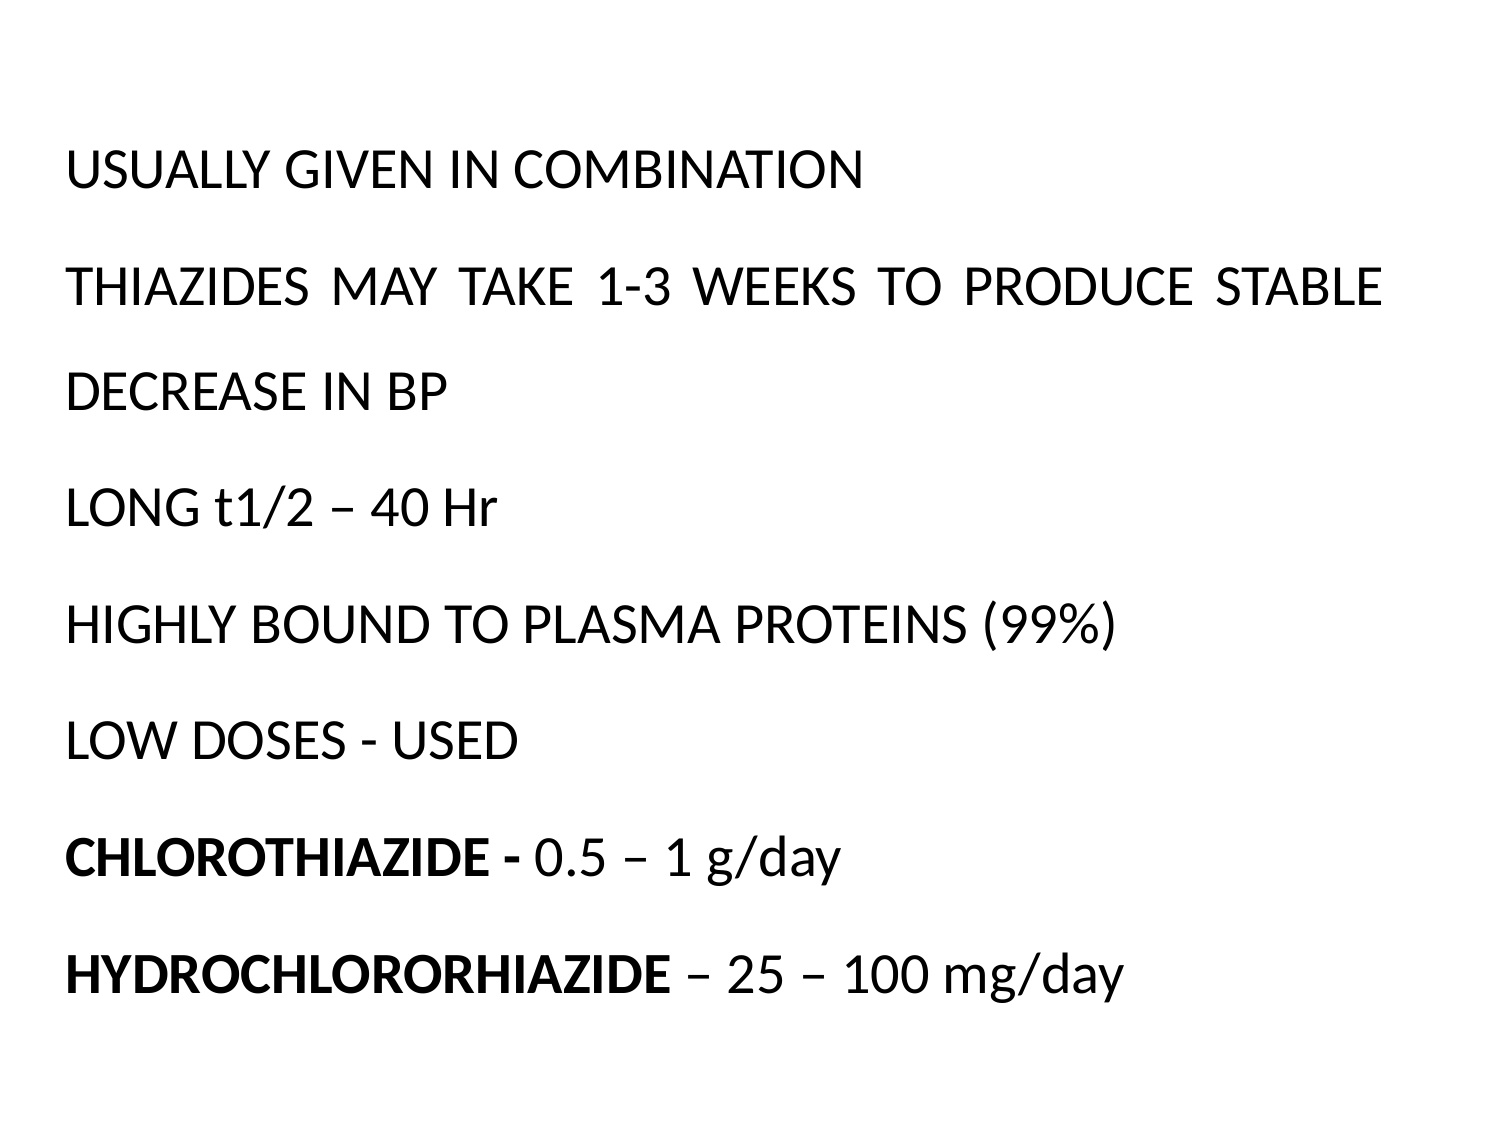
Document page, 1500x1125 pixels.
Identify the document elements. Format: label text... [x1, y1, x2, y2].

list USUALLY GIVEN IN COMBINATION THIAZIDES MAY TAKE 1-3 WEEKS TO PRODUCE STABLE DECREASE IN BP LONG t1/2 – 40 Hr HIGHLY BOUND TO PLASMA PROTEINS (99%) LOW DOSES - USED CHLOROTHIAZIDE - 0.5 – 1 g/day HYDROCHLORORHIAZIDE – 25 – 100 mg/day [50, 87, 1400, 1063]
